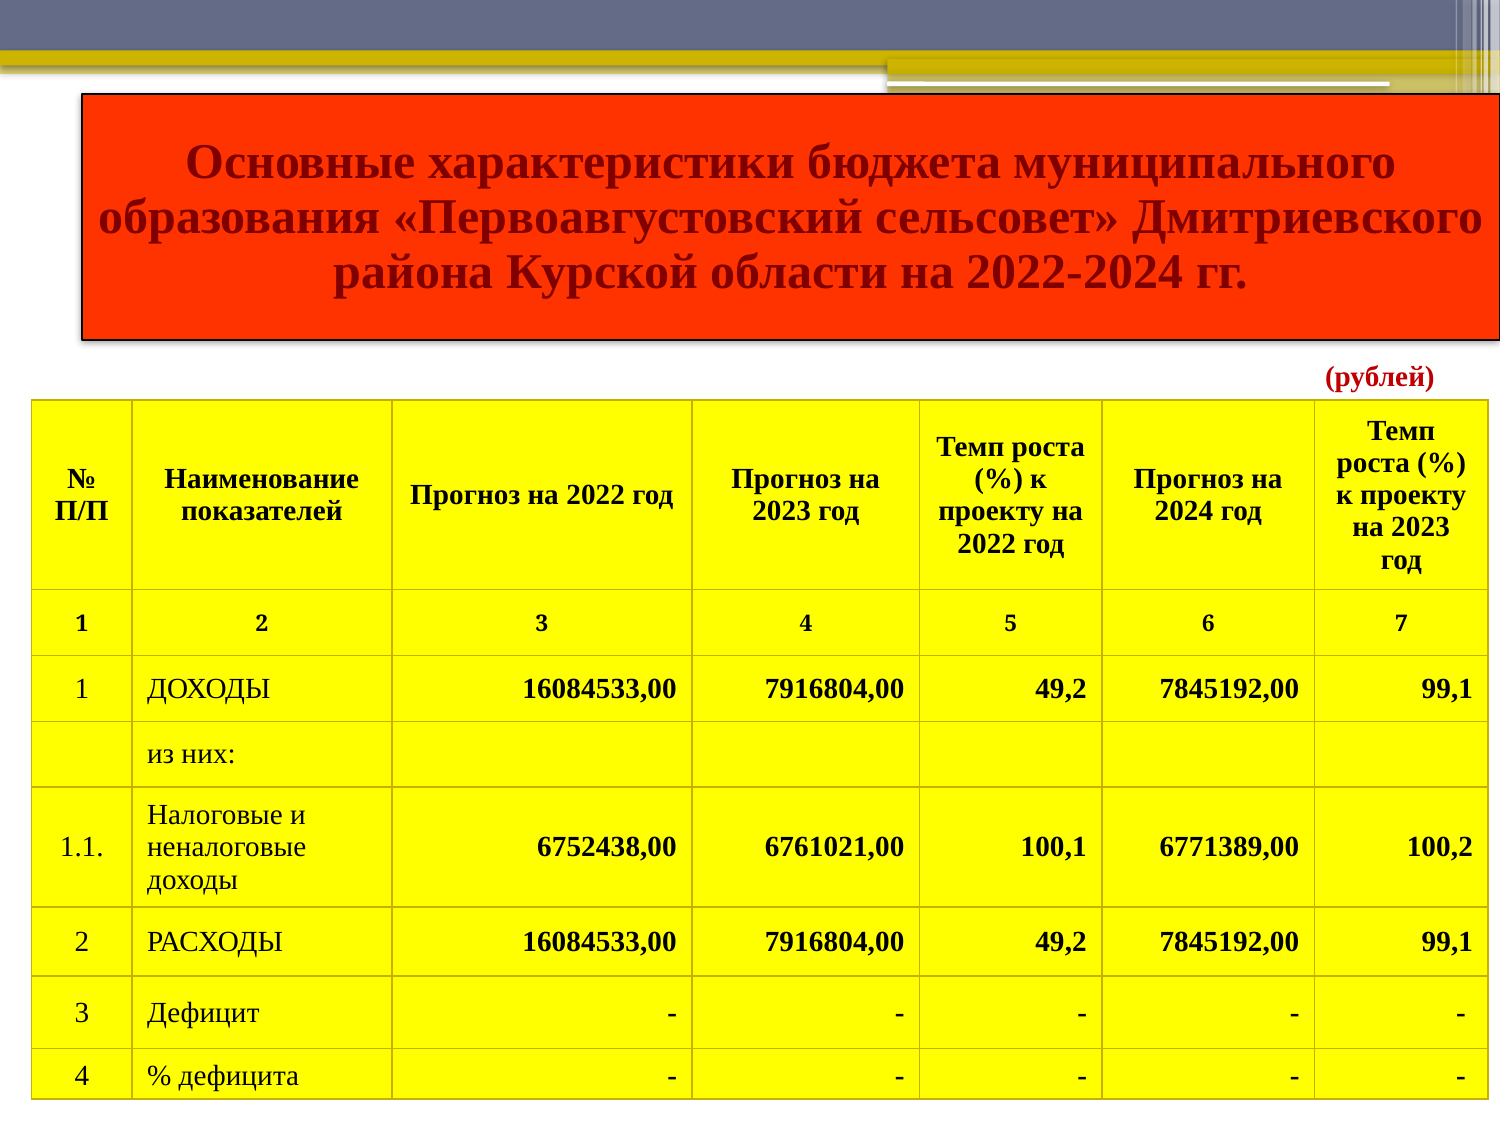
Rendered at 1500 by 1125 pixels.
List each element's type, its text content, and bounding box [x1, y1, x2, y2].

table_cell [32, 722, 131, 786]
title Основные характеристики бюджета муниципального образования «Первоавгустовский сельсовет» Дмитриевского района Курской области на 2022-2024 гг. [81, 93, 1500, 341]
table_cell 2 [32, 908, 131, 975]
table_cell 4 [693, 590, 919, 655]
table_cell 16084533,00 [393, 656, 691, 721]
table_cell 16084533,00 [393, 908, 691, 975]
table_header Наименование показателей [133, 401, 391, 589]
table_cell 5 [920, 590, 1101, 655]
table_cell ДОХОДЫ [133, 656, 391, 721]
table_cell [1103, 722, 1314, 786]
table_cell 7845192,00 [1103, 908, 1314, 975]
table_cell Дефицит [133, 977, 391, 1048]
table_cell [1315, 722, 1487, 786]
table_cell - [1315, 977, 1487, 1048]
table_cell 1 [32, 656, 131, 721]
table_header № П/П [32, 401, 131, 589]
table_cell 3 [393, 590, 691, 655]
table_cell 7845192,00 [1103, 656, 1314, 721]
table_cell [920, 722, 1101, 786]
table_cell 2 [133, 590, 391, 655]
table_cell РАСХОДЫ [133, 908, 391, 975]
table_cell 4 [32, 1049, 131, 1098]
table_cell - [1103, 977, 1314, 1048]
table_cell из них: [133, 722, 391, 786]
table_header Темп роста (%) к проекту на 2023 год [1315, 401, 1487, 589]
table_header Темп роста (%) к проекту на 2022 год [920, 401, 1101, 589]
table_cell 1.1. [32, 788, 131, 906]
table_cell 6761021,00 [693, 788, 919, 906]
table_cell 99,1 [1315, 656, 1487, 721]
table_cell 6771389,00 [1103, 788, 1314, 906]
table_header Прогноз на 2023 год [693, 401, 919, 589]
table_cell - [693, 977, 919, 1048]
table_cell - [1103, 1049, 1314, 1098]
table_cell - [393, 1049, 691, 1098]
table_cell 7916804,00 [693, 656, 919, 721]
table_cell % дефицита [133, 1049, 391, 1098]
table_cell - [393, 977, 691, 1048]
table_cell 7 [1315, 590, 1487, 655]
text_box [1311, 9, 1486, 61]
table_header Прогноз на 2022 год [393, 401, 691, 589]
table_cell 1 [32, 590, 131, 655]
table_cell 7916804,00 [693, 908, 919, 975]
table_cell 6752438,00 [393, 788, 691, 906]
table_cell 3 [32, 977, 131, 1048]
table_cell 99,1 [1315, 908, 1487, 975]
table_cell - [920, 977, 1101, 1048]
table_cell 49,2 [920, 908, 1101, 975]
table_cell - [1315, 1049, 1487, 1098]
table_cell 6 [1103, 590, 1314, 655]
table_cell - [693, 1049, 919, 1098]
table_cell 100,1 [920, 788, 1101, 906]
table_cell [393, 722, 691, 786]
table_cell 49,2 [920, 656, 1101, 721]
table_cell [693, 722, 919, 786]
text_box (рублей) [1244, 349, 1458, 399]
table_cell - [920, 1049, 1101, 1098]
table_cell Налоговые и неналоговые доходы [133, 788, 391, 906]
table_cell 100,2 [1315, 788, 1487, 906]
table_header Прогноз на 2024 год [1103, 401, 1314, 589]
